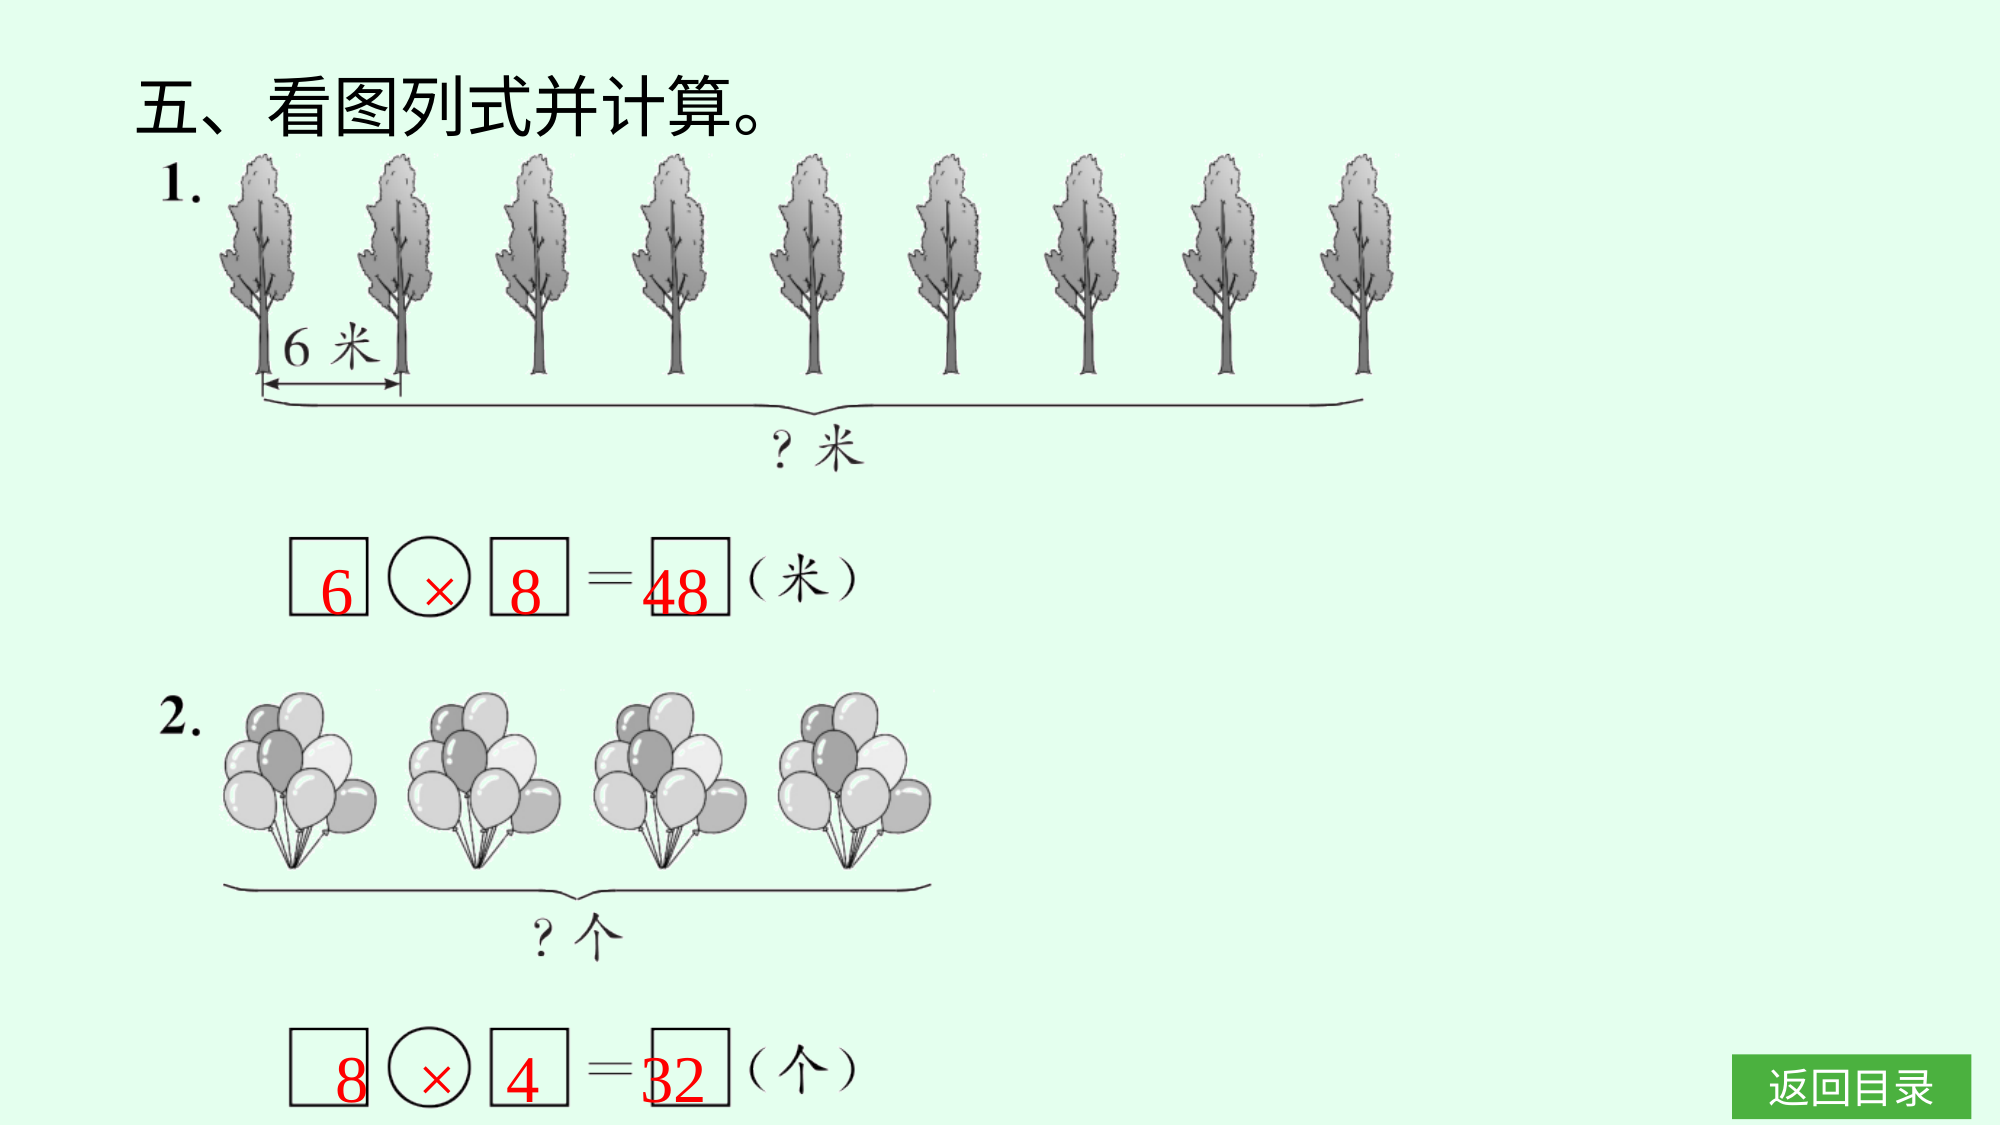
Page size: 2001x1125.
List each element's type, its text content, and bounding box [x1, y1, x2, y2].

picture [119, 132, 1552, 1125]
text_box 五、看图列式并计算。 [118, 41, 831, 153]
